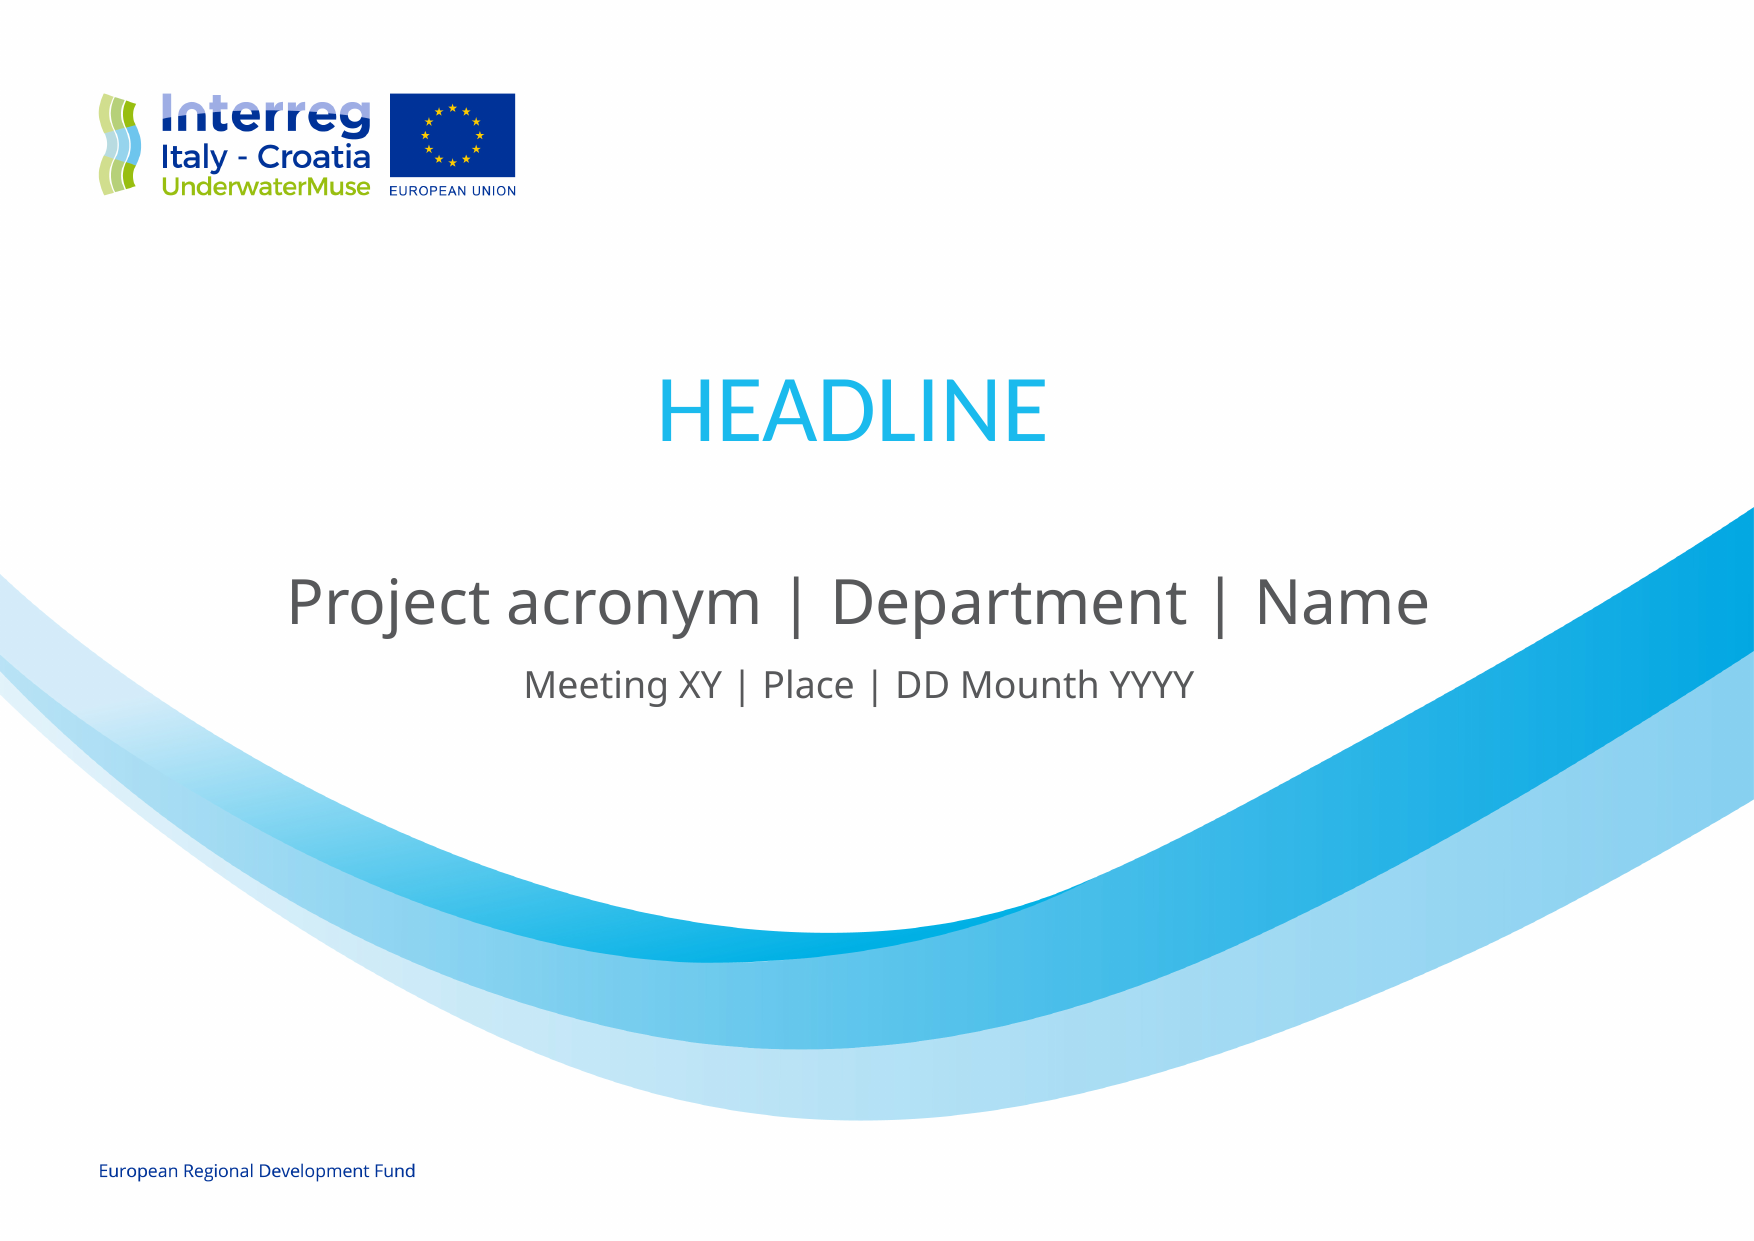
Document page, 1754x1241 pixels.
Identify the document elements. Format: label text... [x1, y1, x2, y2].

text_box Project acronym | Department | Name [156, 553, 1563, 646]
text_box Meeting XY | Place | DD Mounth YYYY [156, 652, 1563, 716]
text_box HEADLINE [427, 337, 1279, 470]
picture [0, 0, 1754, 1241]
